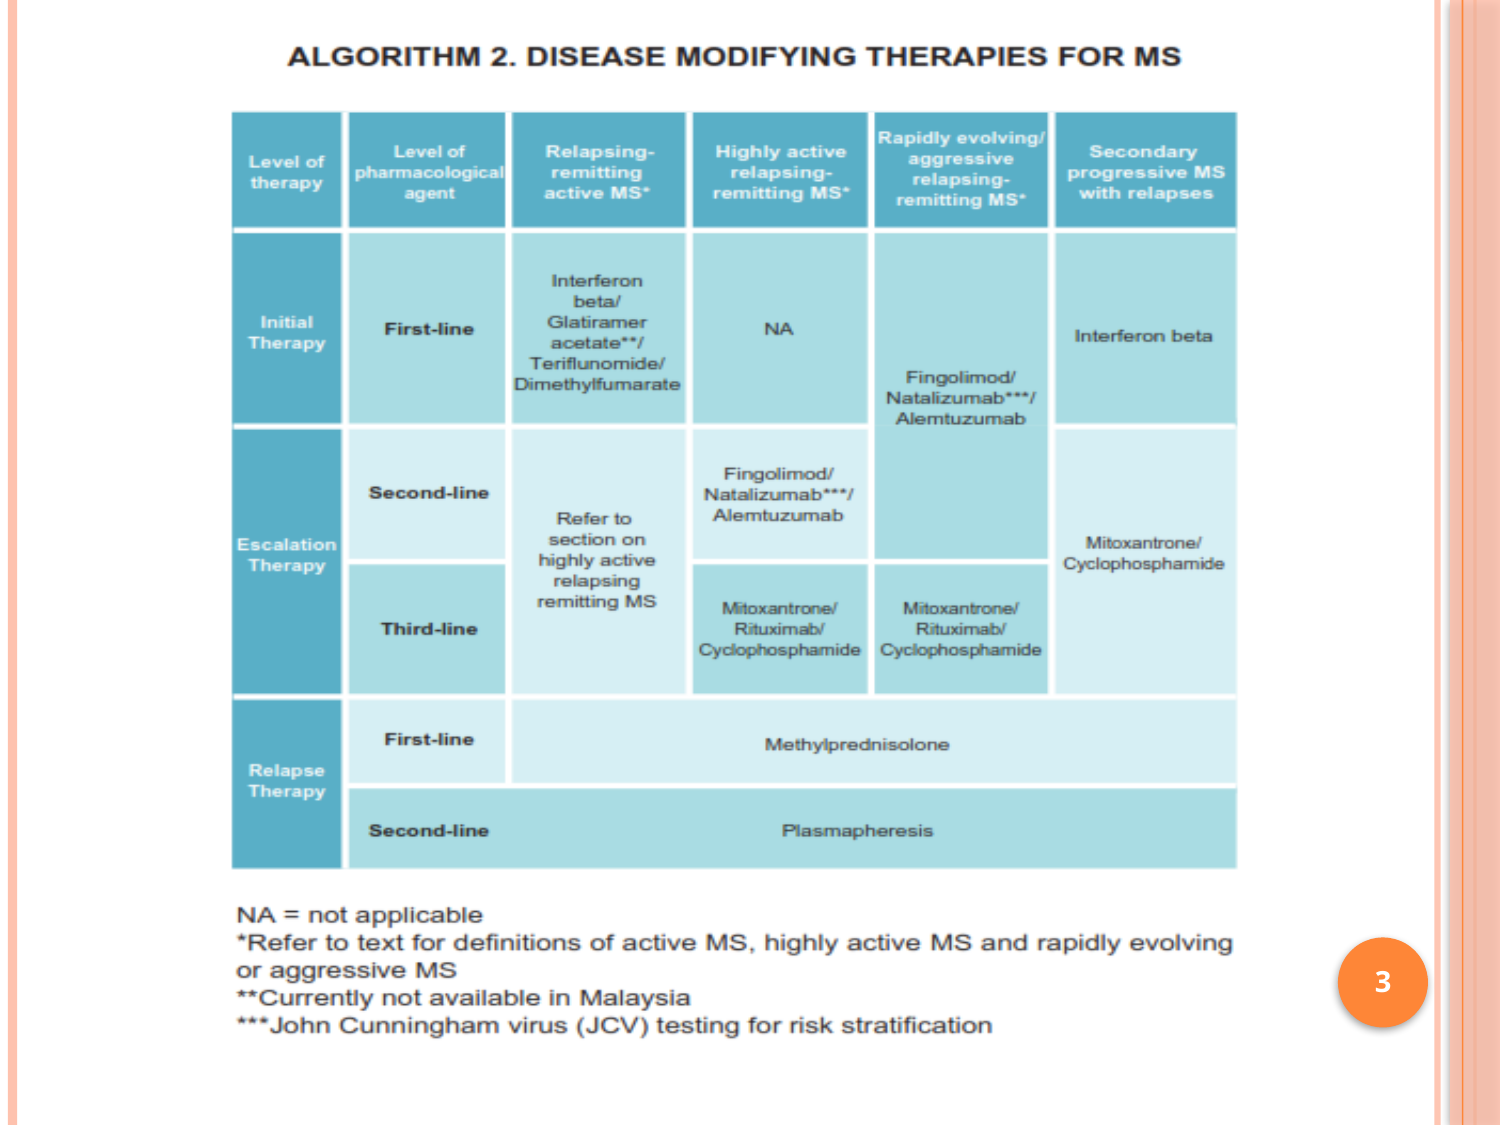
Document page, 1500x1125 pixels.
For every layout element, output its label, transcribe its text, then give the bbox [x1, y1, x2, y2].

picture [209, 36, 1301, 1092]
slide_number 3 [1333, 940, 1434, 1027]
